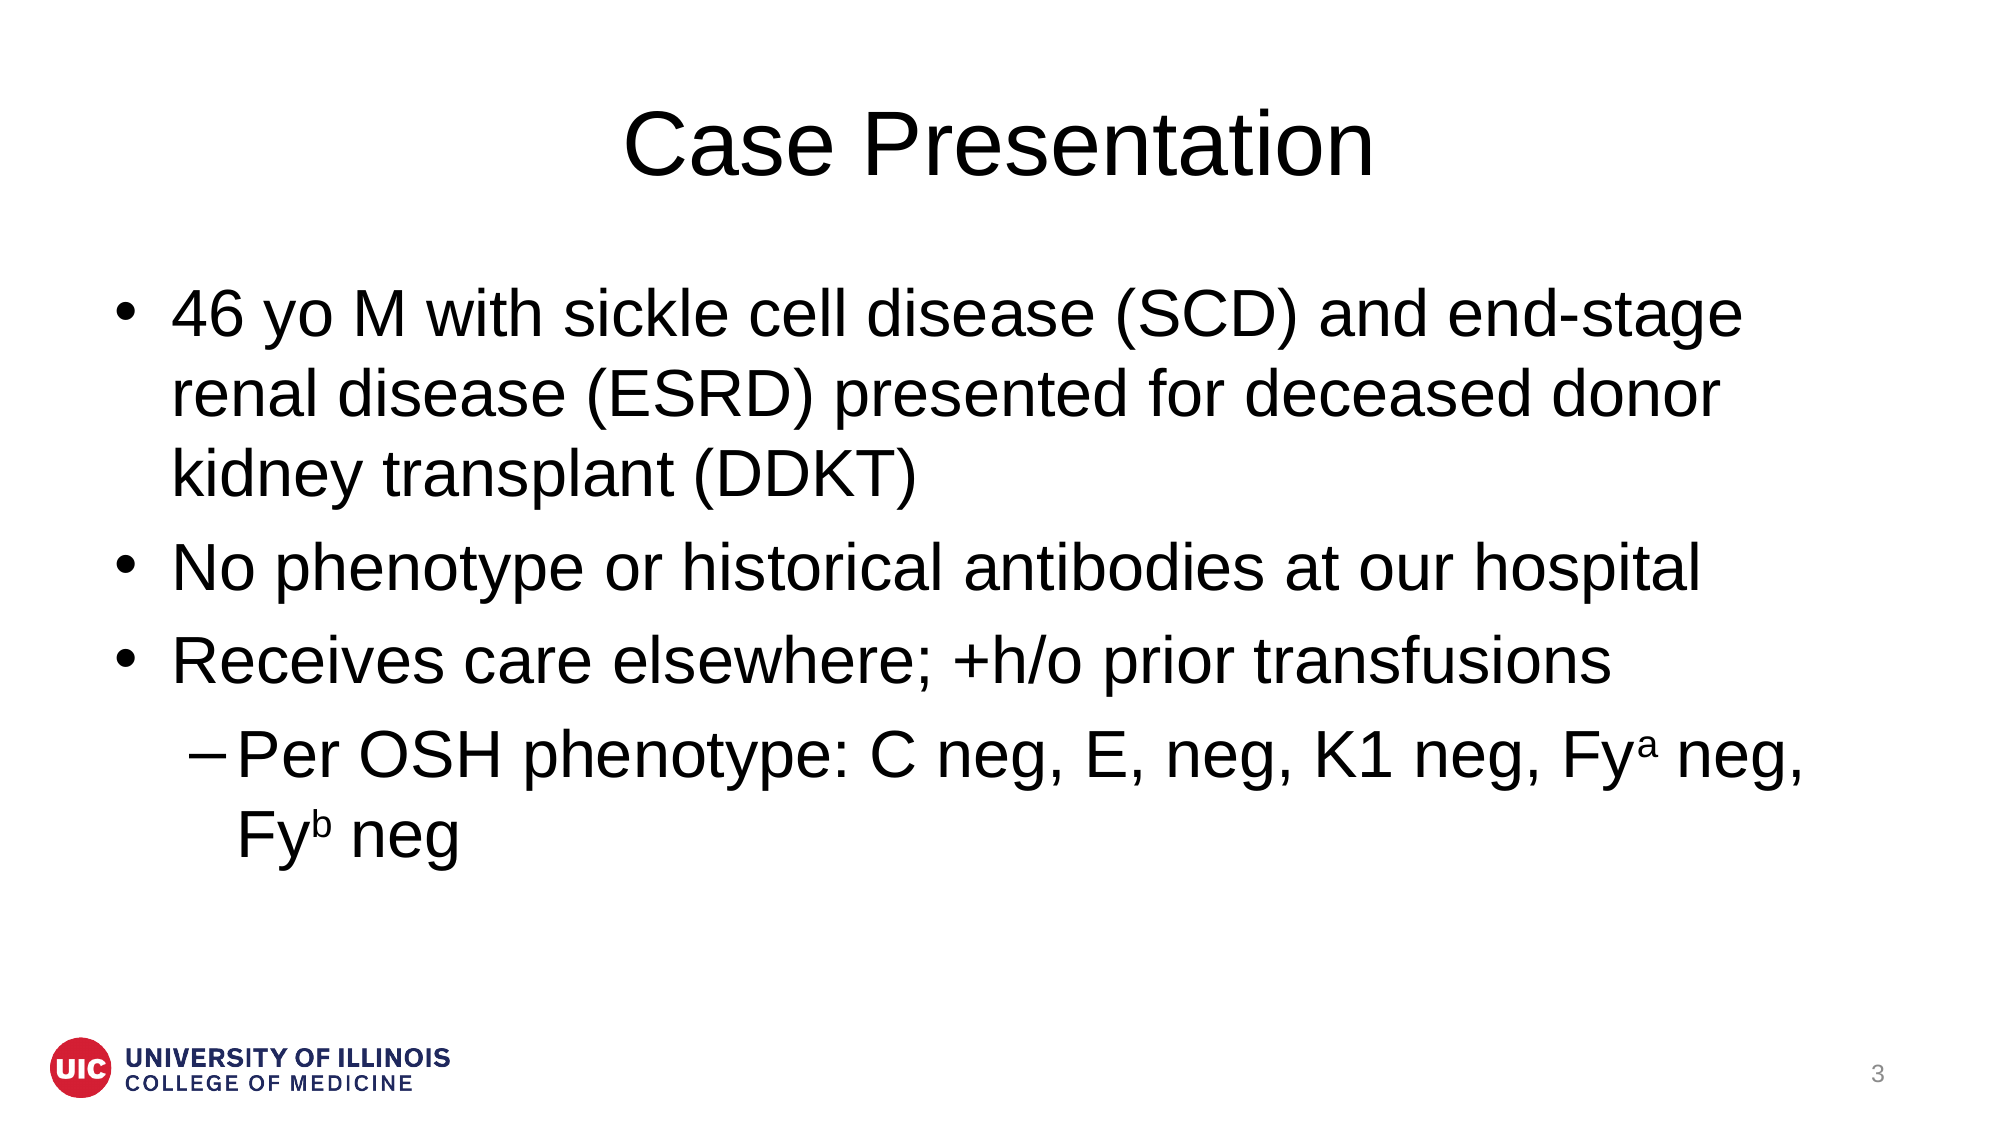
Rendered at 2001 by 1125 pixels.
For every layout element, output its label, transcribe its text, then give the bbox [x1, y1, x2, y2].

title Case Presentation [99, 45, 1900, 233]
slide_number 3 [1433, 1042, 1900, 1103]
picture [50, 1037, 450, 1098]
list 46 yo M with sickle cell disease (SCD) and end-stage renal disease (ESRD) presented for deceased donor kidney transplant (DDKT) No phenotype or historical antibodies at our hospital Receives care elsewhere; +h/o prior transfusions Per OSH phenotype: C neg, E, neg, K1 neg, Fya neg, Fyb neg [99, 262, 1900, 1005]
